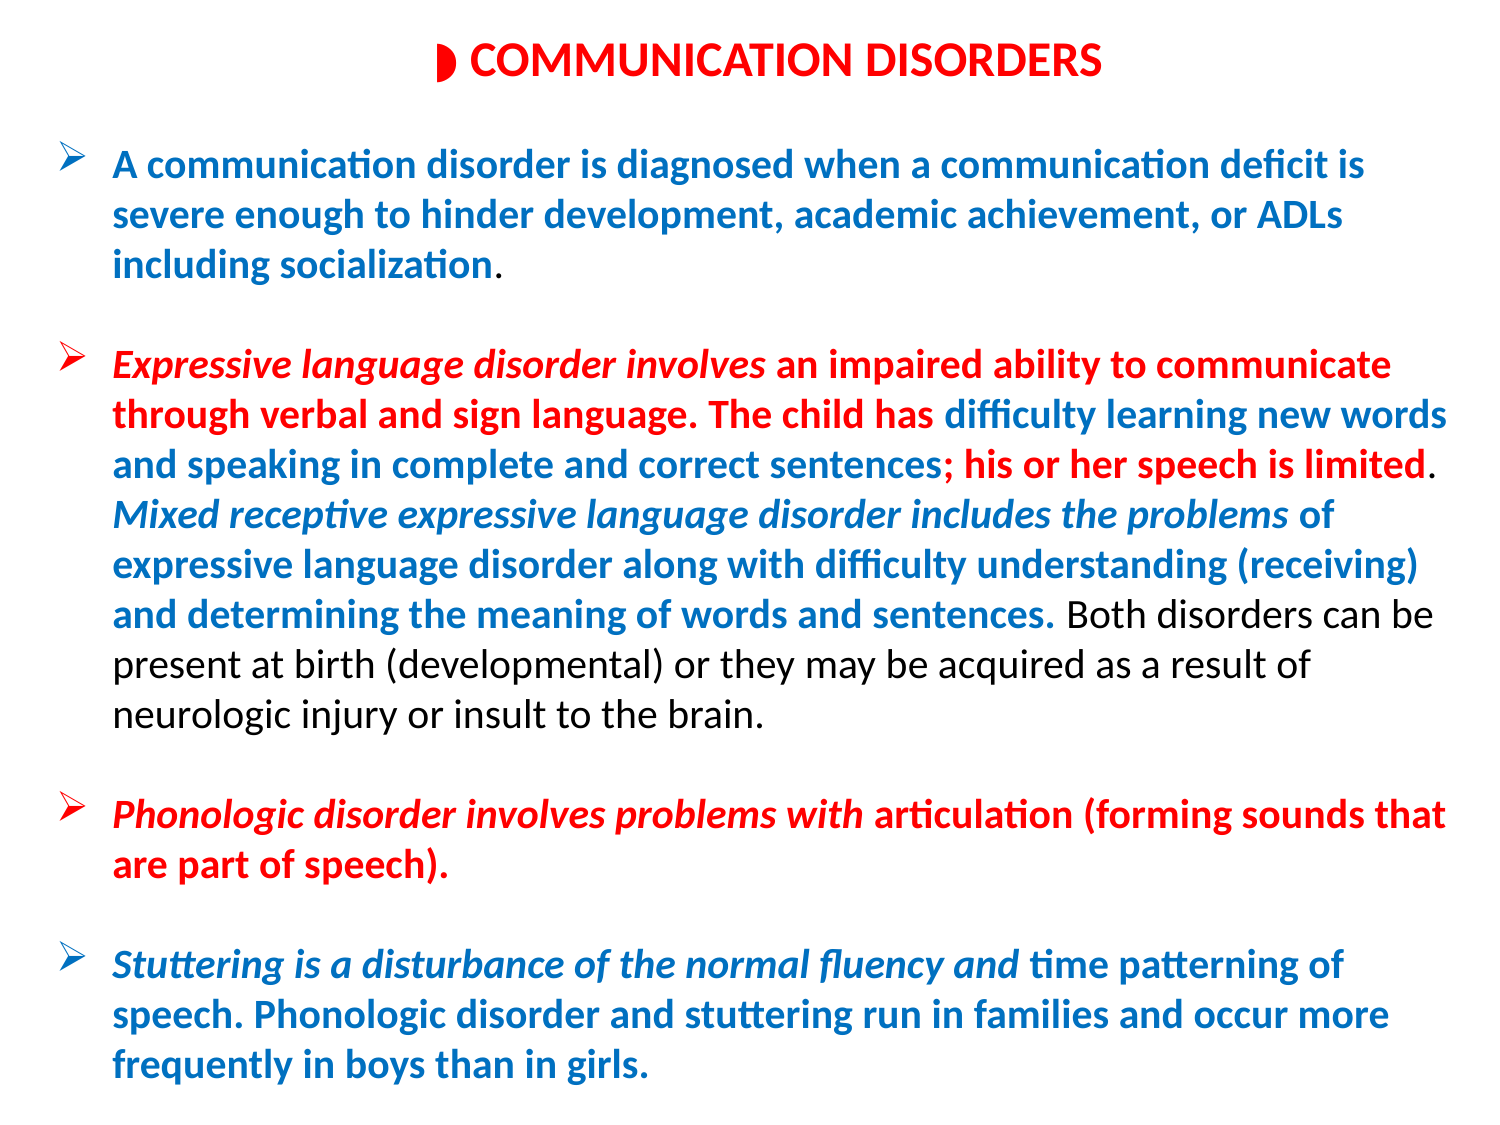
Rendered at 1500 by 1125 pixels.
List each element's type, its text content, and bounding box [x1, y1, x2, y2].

text_box ◗ COMMUNICATION DISORDERS A communication disorder is diagnosed when a communication deficit is severe enough to hinder development, academic achievement, or ADLs including socialization. Expressive language disorder involves an impaired ability to communicate through verbal and sign language. The child has difficulty learning new words and speaking in complete and correct sentences; his or her speech is limited. Mixed receptive expressive language disorder includes the problems of expressive language disorder along with difficulty understanding (receiving) and determining the meaning of words and sentences. Both disorders can be present at birth (developmental) or they may be acquired as a result of neurologic injury or insult to the brain. Phonologic disorder involves problems with articulation (forming sounds that are part of speech). Stuttering is a disturbance of the normal fluency and time patterning of speech. Phonologic disorder and stuttering run in families and occur more frequently in boys than in girls. [41, 19, 1495, 1095]
